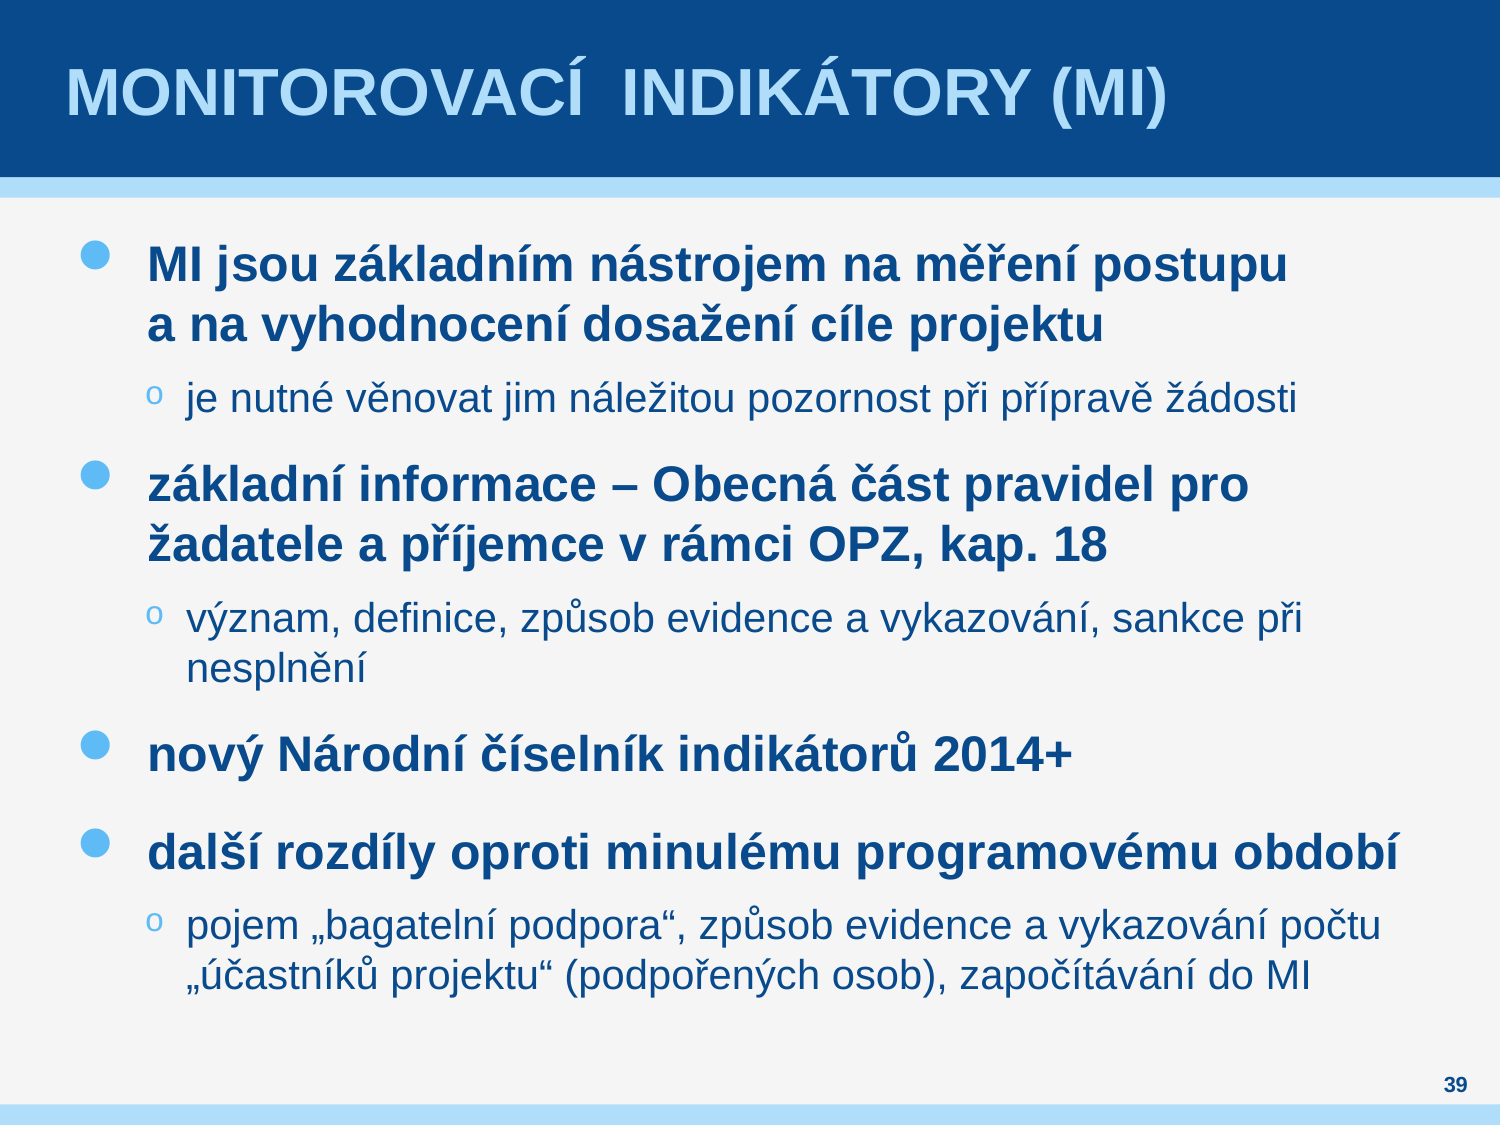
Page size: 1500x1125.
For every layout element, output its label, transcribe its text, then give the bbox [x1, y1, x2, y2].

list MI jsou základním nástrojem na měření postupu a na vyhodnocení dosažení cíle projektu je nutné věnovat jim náležitou pozornost při přípravě žádosti základní informace – Obecná část pravidel pro žadatele a příjemce v rámci OPZ, kap. 18 význam, definice, způsob evidence a vykazování, sankce při nesplnění nový Národní číselník indikátorů 2014+ další rozdíly oproti minulému programovému období pojem „bagatelní podpora“, způsob evidence a vykazování počtu „účastníků projektu“ (podpořených osob), započítávání do MI [76, 231, 1412, 957]
title Monitorovací Indikátory (MI) [59, 0, 1441, 178]
slide_number 39 [1417, 1068, 1495, 1099]
